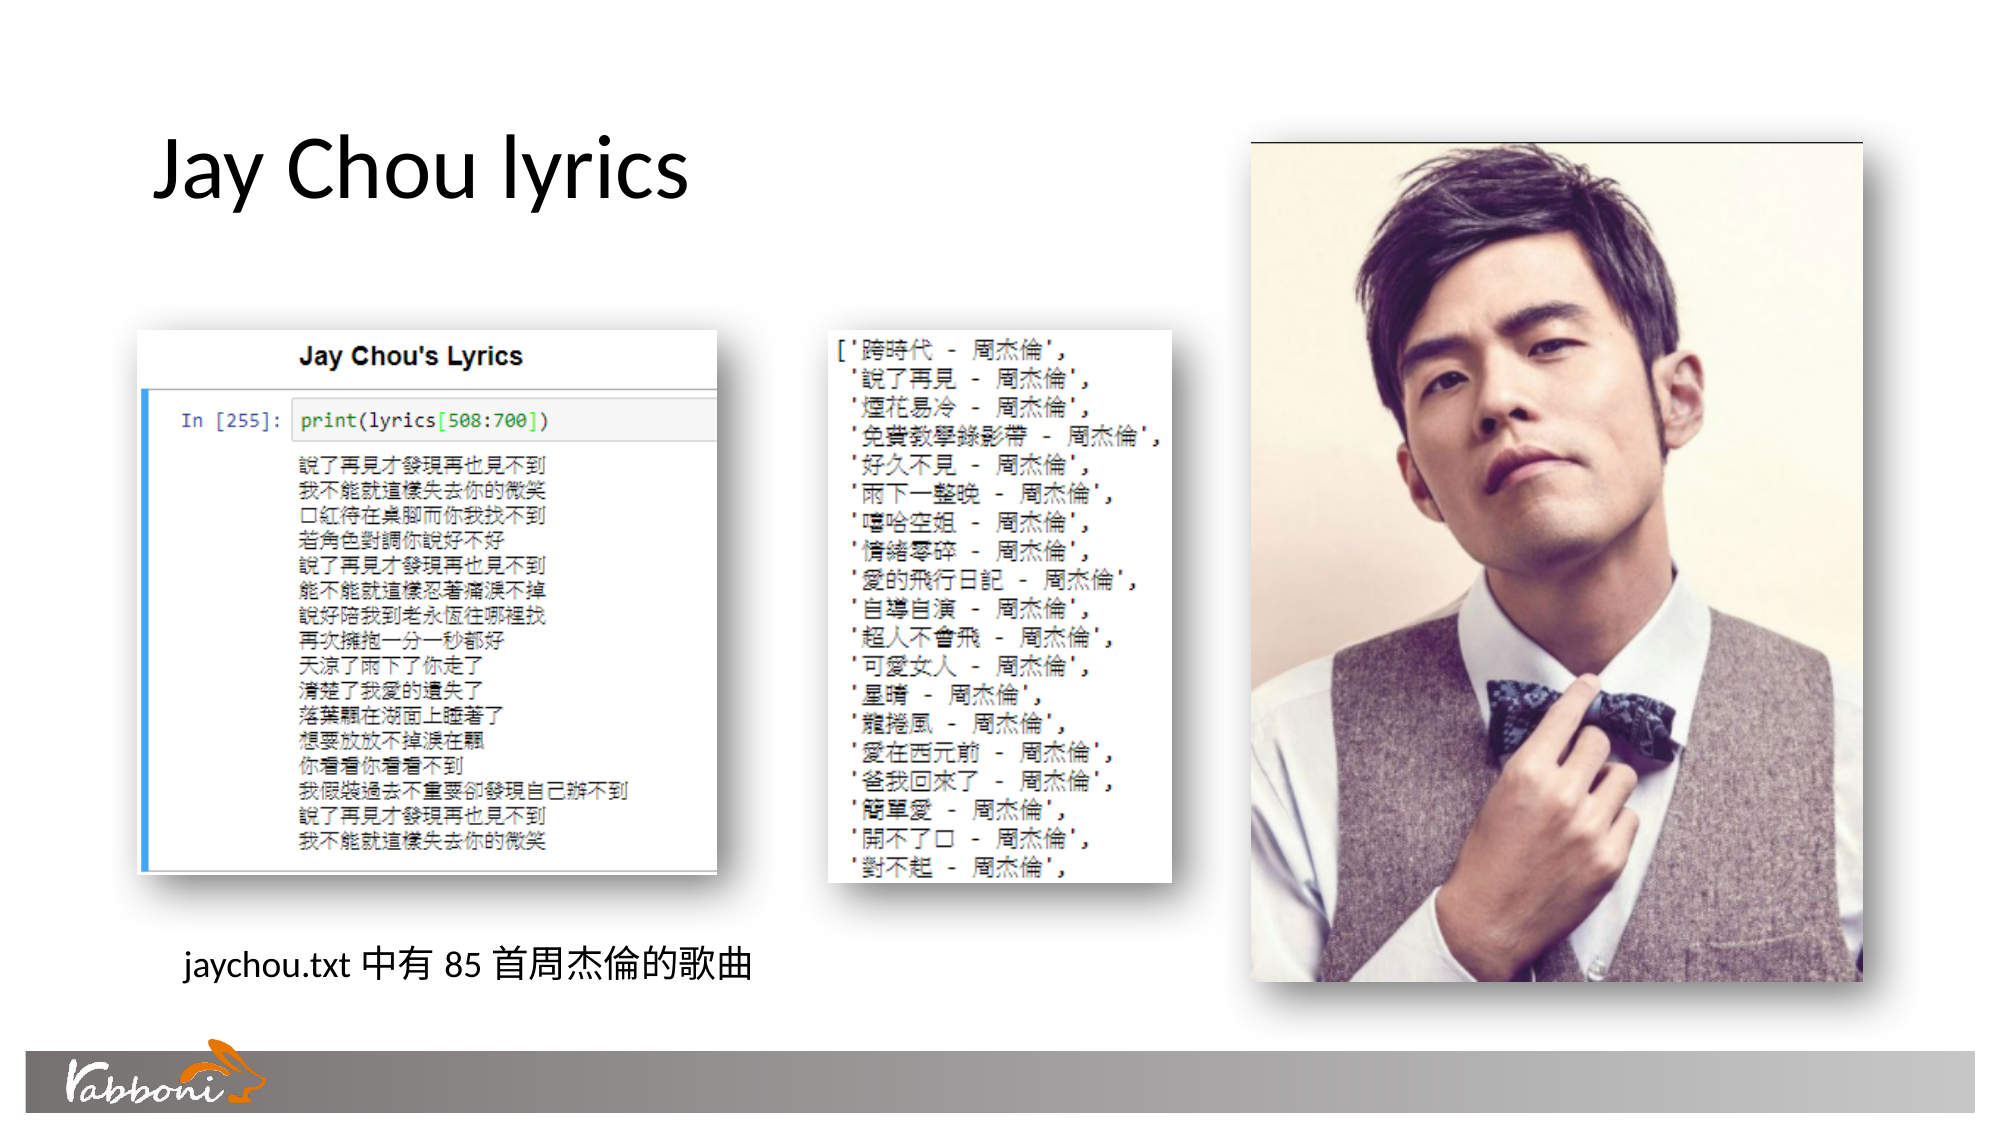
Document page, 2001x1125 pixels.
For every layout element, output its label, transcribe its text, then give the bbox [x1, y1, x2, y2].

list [137, 330, 717, 875]
picture [1251, 142, 1863, 982]
picture [828, 330, 1172, 883]
title Jay Chou lyrics [137, 59, 1863, 278]
picture [66, 1029, 268, 1112]
text_box jaychou.txt中有85首周杰倫的歌曲 [168, 932, 769, 993]
